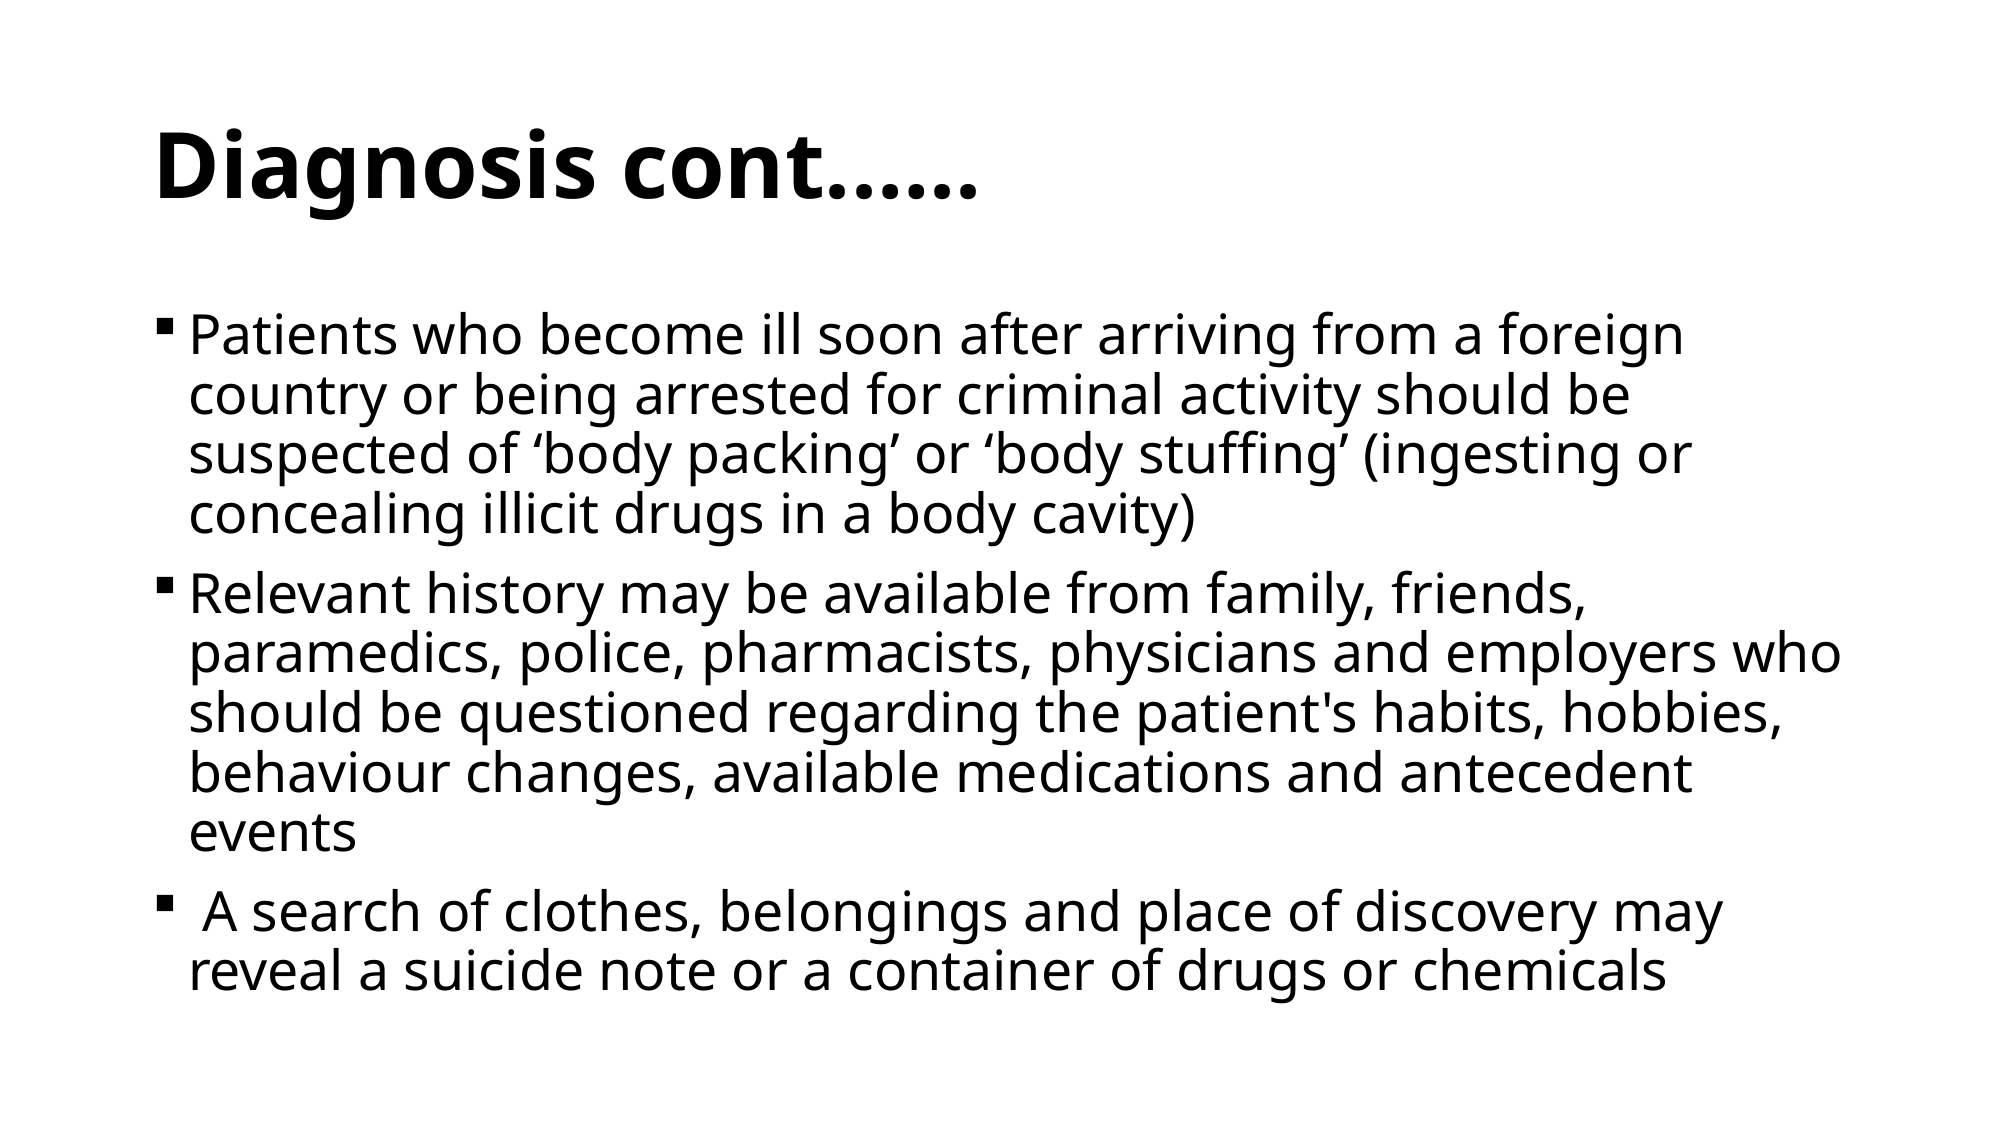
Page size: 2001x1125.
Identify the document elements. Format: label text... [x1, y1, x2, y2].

list Patients who become ill soon after arriving from a foreign country or being arrested for criminal activity should be suspected of ‘body packing’ or ‘body stuffing’ (ingesting or concealing illicit drugs in a body cavity) Relevant history may be available from family, friends, paramedics, police, pharmacists, physicians and employers who should be questioned regarding the patient's habits, hobbies, behaviour changes, available medications and antecedent events A search of clothes, belongings and place of discovery may reveal a suicide note or a container of drugs or chemicals [137, 299, 1863, 1014]
title Diagnosis cont.….. [137, 59, 1863, 278]
